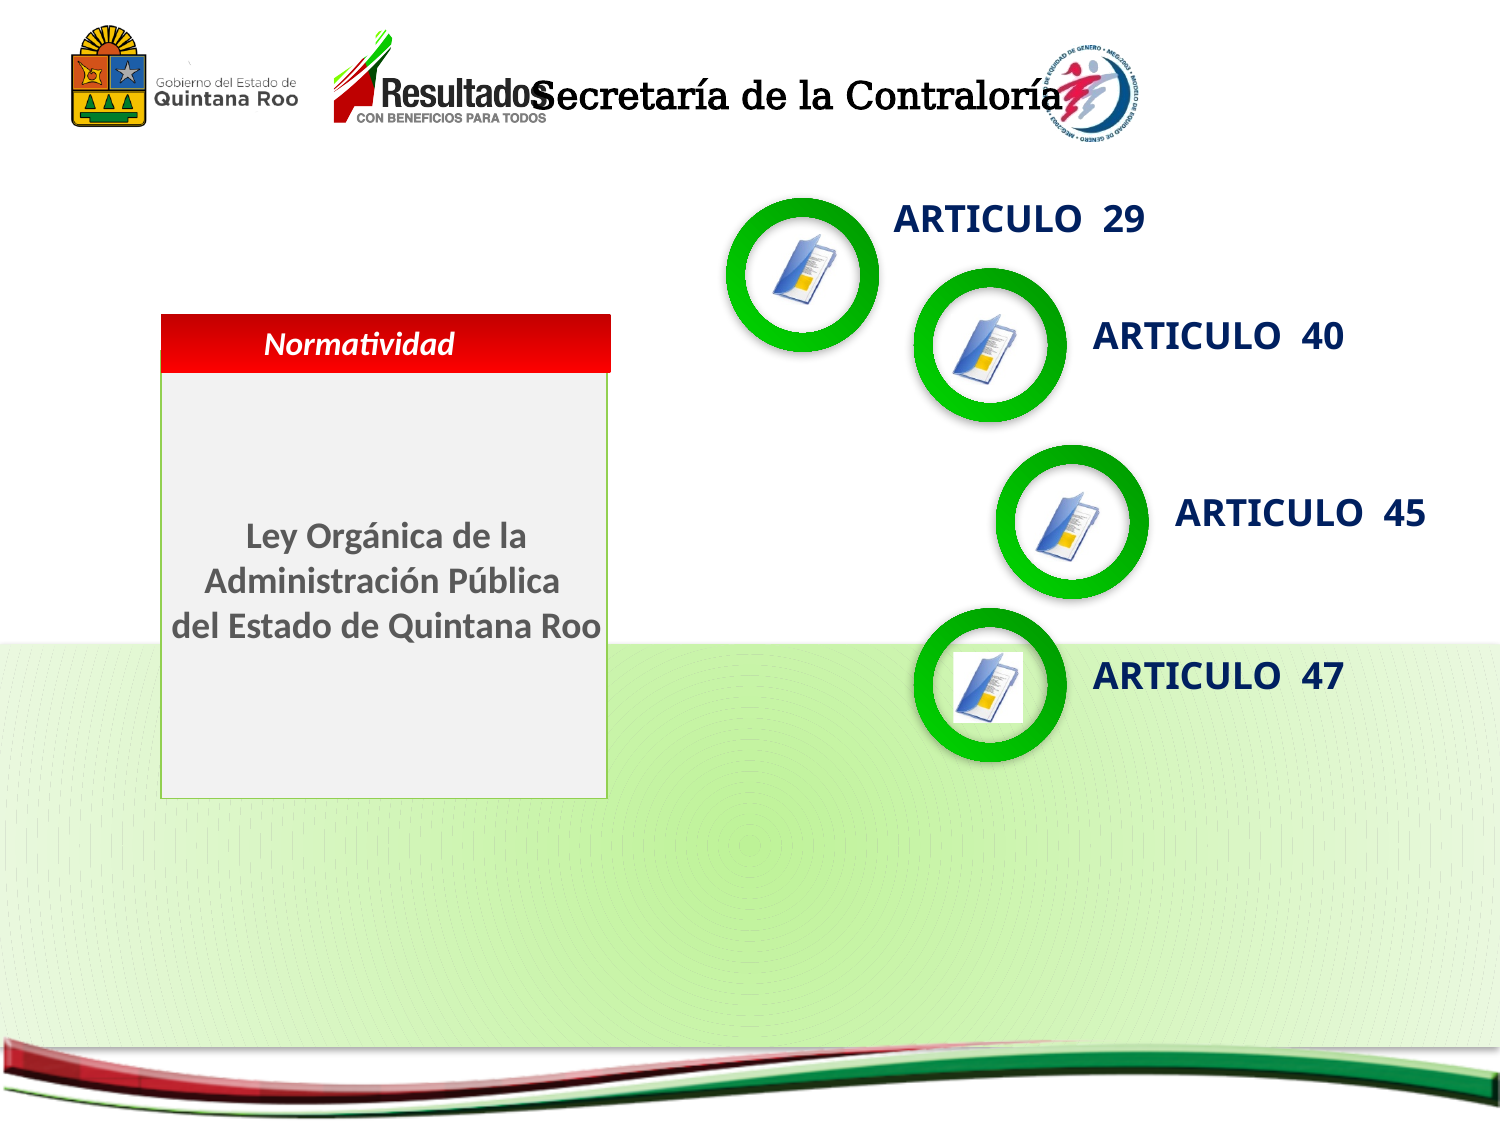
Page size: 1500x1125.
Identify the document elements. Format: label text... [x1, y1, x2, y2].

text_box ARTICULO 47 [1078, 644, 1383, 705]
text_box [915, 361, 1065, 422]
text_box ARTICULO 40 [1078, 304, 1383, 365]
text_box ARTICULO 45 [1160, 481, 1465, 542]
picture [0, 1031, 1500, 1125]
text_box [726, 187, 1184, 352]
text_box [996, 445, 1149, 599]
text_box [913, 608, 1067, 762]
text_box Secretaría de la Contraloría [567, 63, 1037, 124]
picture [953, 652, 1024, 724]
picture [1033, 491, 1104, 563]
picture [1042, 45, 1140, 142]
text_box [0, 644, 1500, 1030]
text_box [140, 314, 634, 799]
picture [318, 23, 563, 130]
picture [58, 25, 303, 130]
picture [950, 314, 1021, 386]
